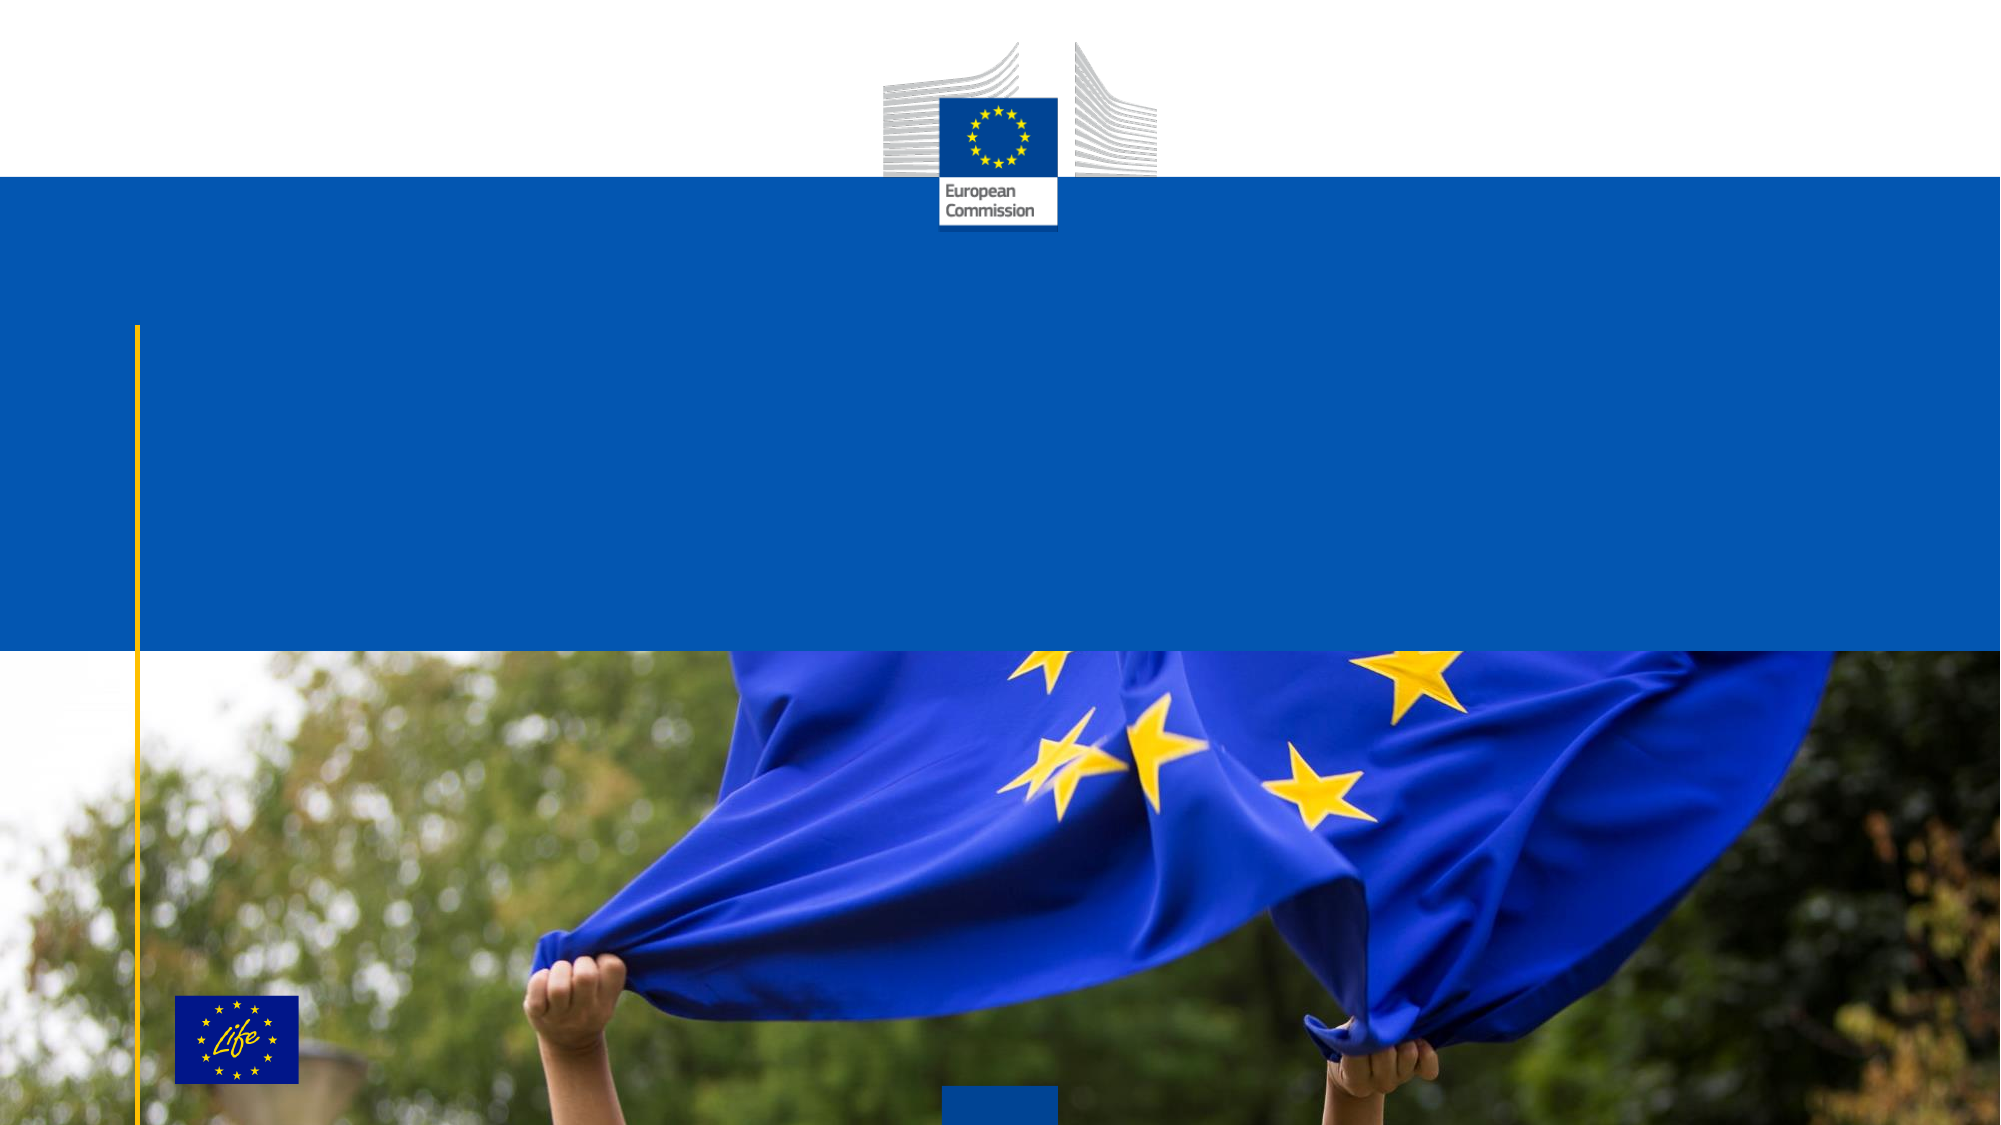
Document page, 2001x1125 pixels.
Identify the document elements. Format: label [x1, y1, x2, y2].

picture [0, 651, 135, 1125]
picture [140, 651, 2000, 1125]
picture [883, 42, 1157, 232]
